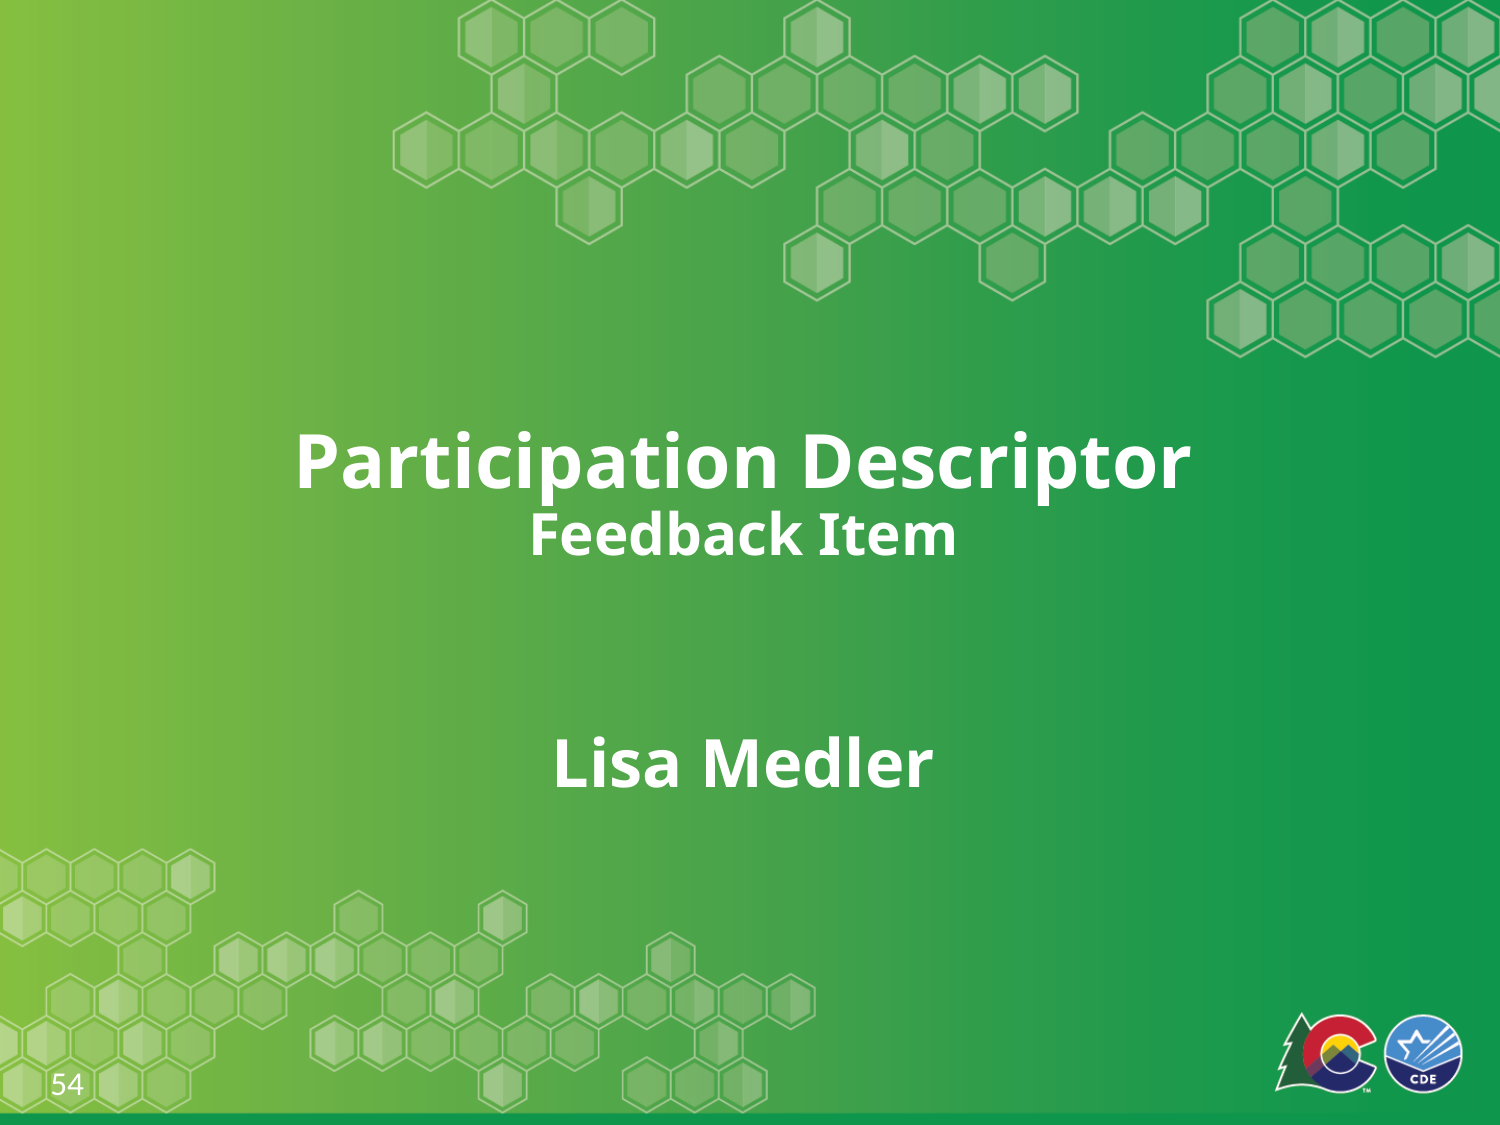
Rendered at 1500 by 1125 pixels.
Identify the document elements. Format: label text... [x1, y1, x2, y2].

picture [0, 0, 1500, 1125]
slide_number 54 [35, 1054, 373, 1115]
title Participation Descriptor Feedback Item Lisa Medler [35, 416, 1452, 759]
